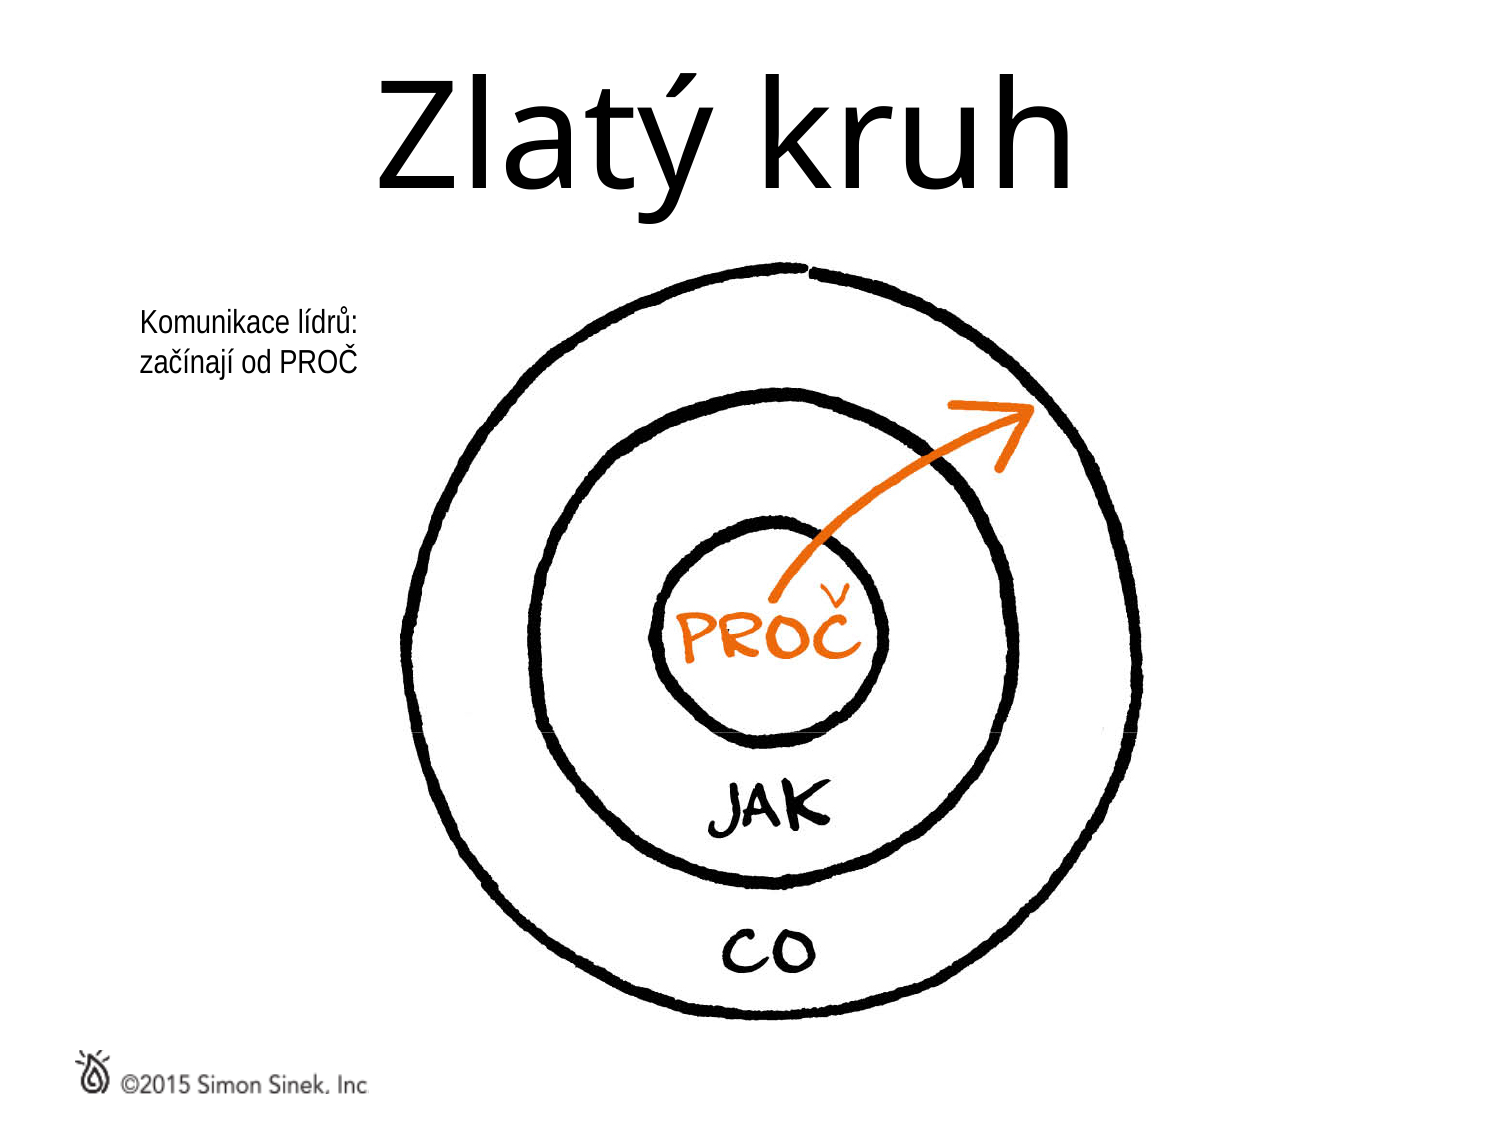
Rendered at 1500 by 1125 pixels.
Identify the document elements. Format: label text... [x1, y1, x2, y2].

text_box Komunikace lídrů: začínají od PROČ [125, 293, 363, 388]
text_box Zlatý kruh [360, 30, 1176, 226]
picture [74, 1049, 369, 1094]
picture [368, 249, 1167, 1048]
